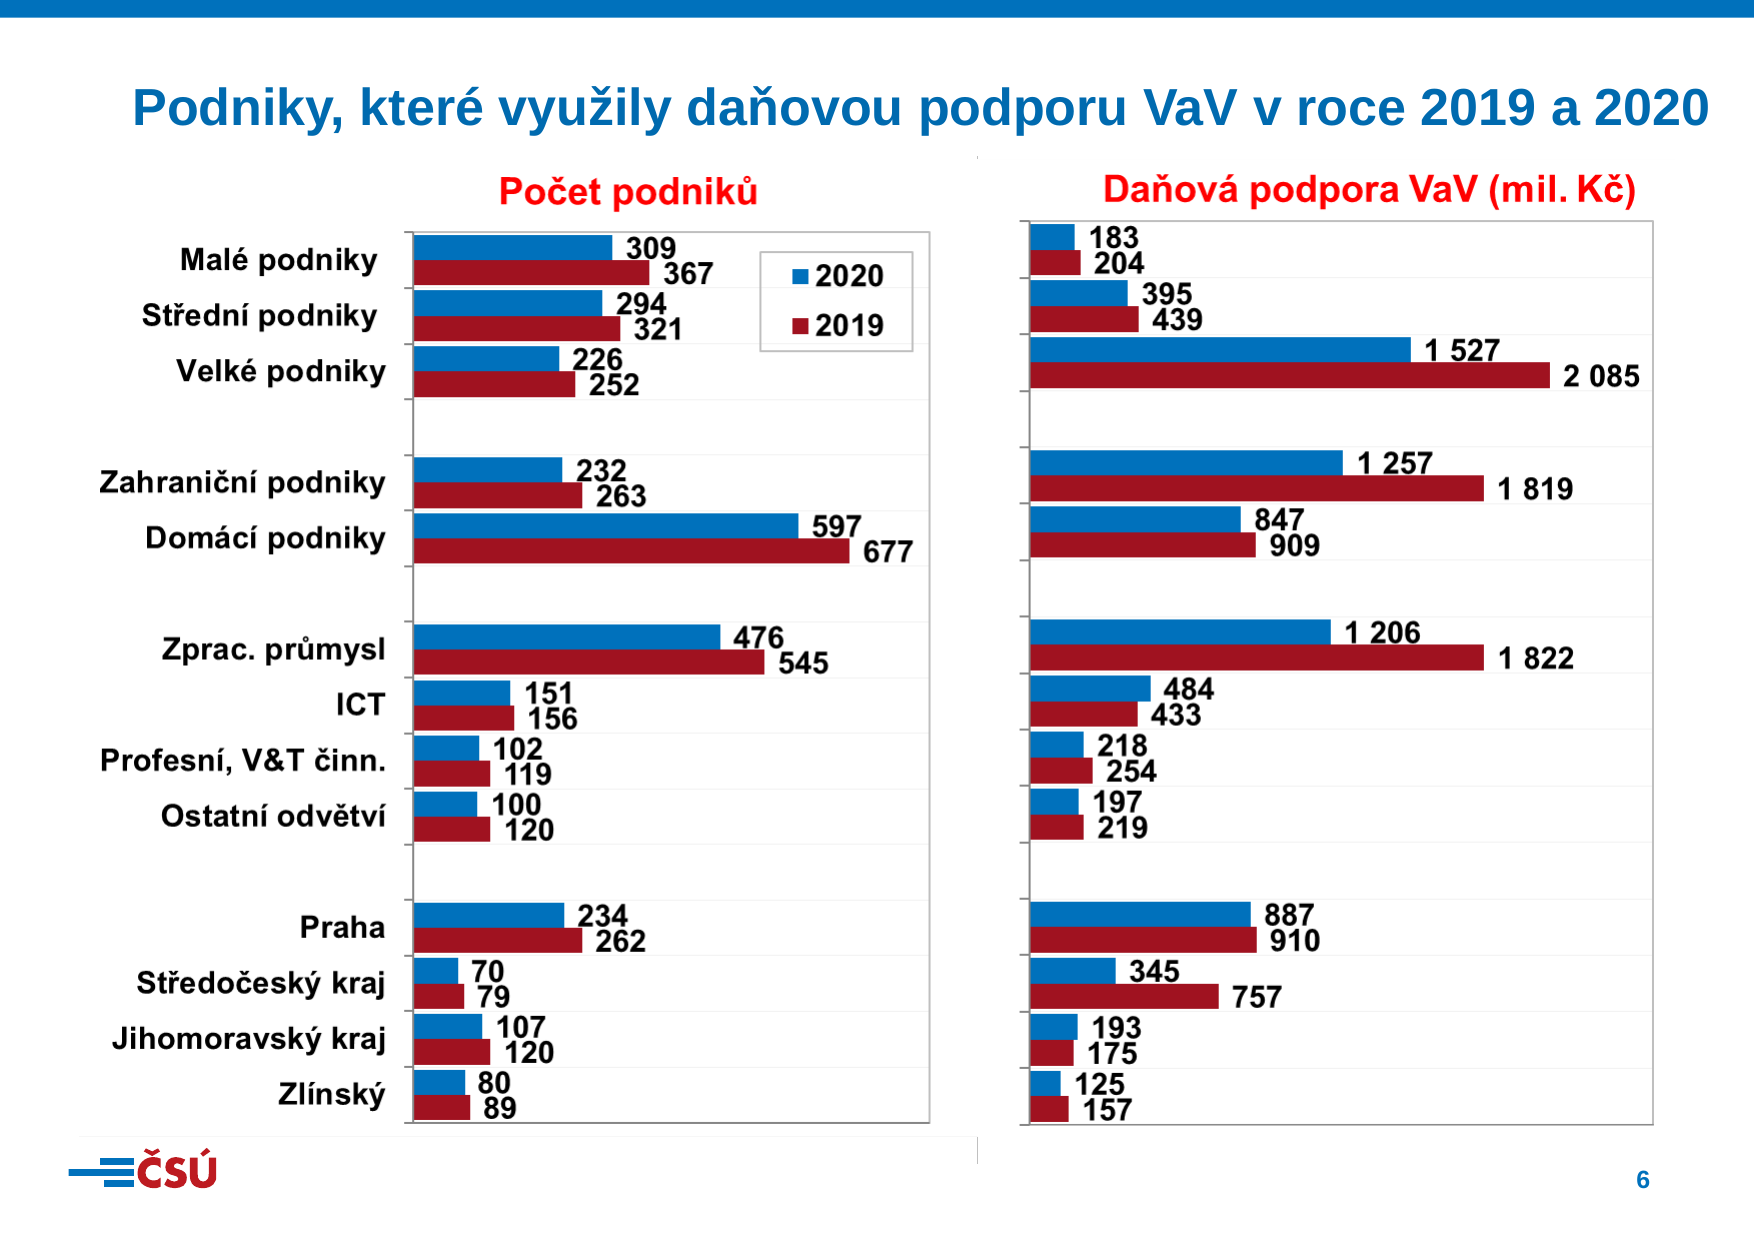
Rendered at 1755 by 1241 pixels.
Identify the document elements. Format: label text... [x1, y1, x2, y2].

list Podniky, které využily daňovou podporu VaV v roce 2019 a 2020 [132, 73, 1740, 172]
picture [79, 156, 1675, 1164]
